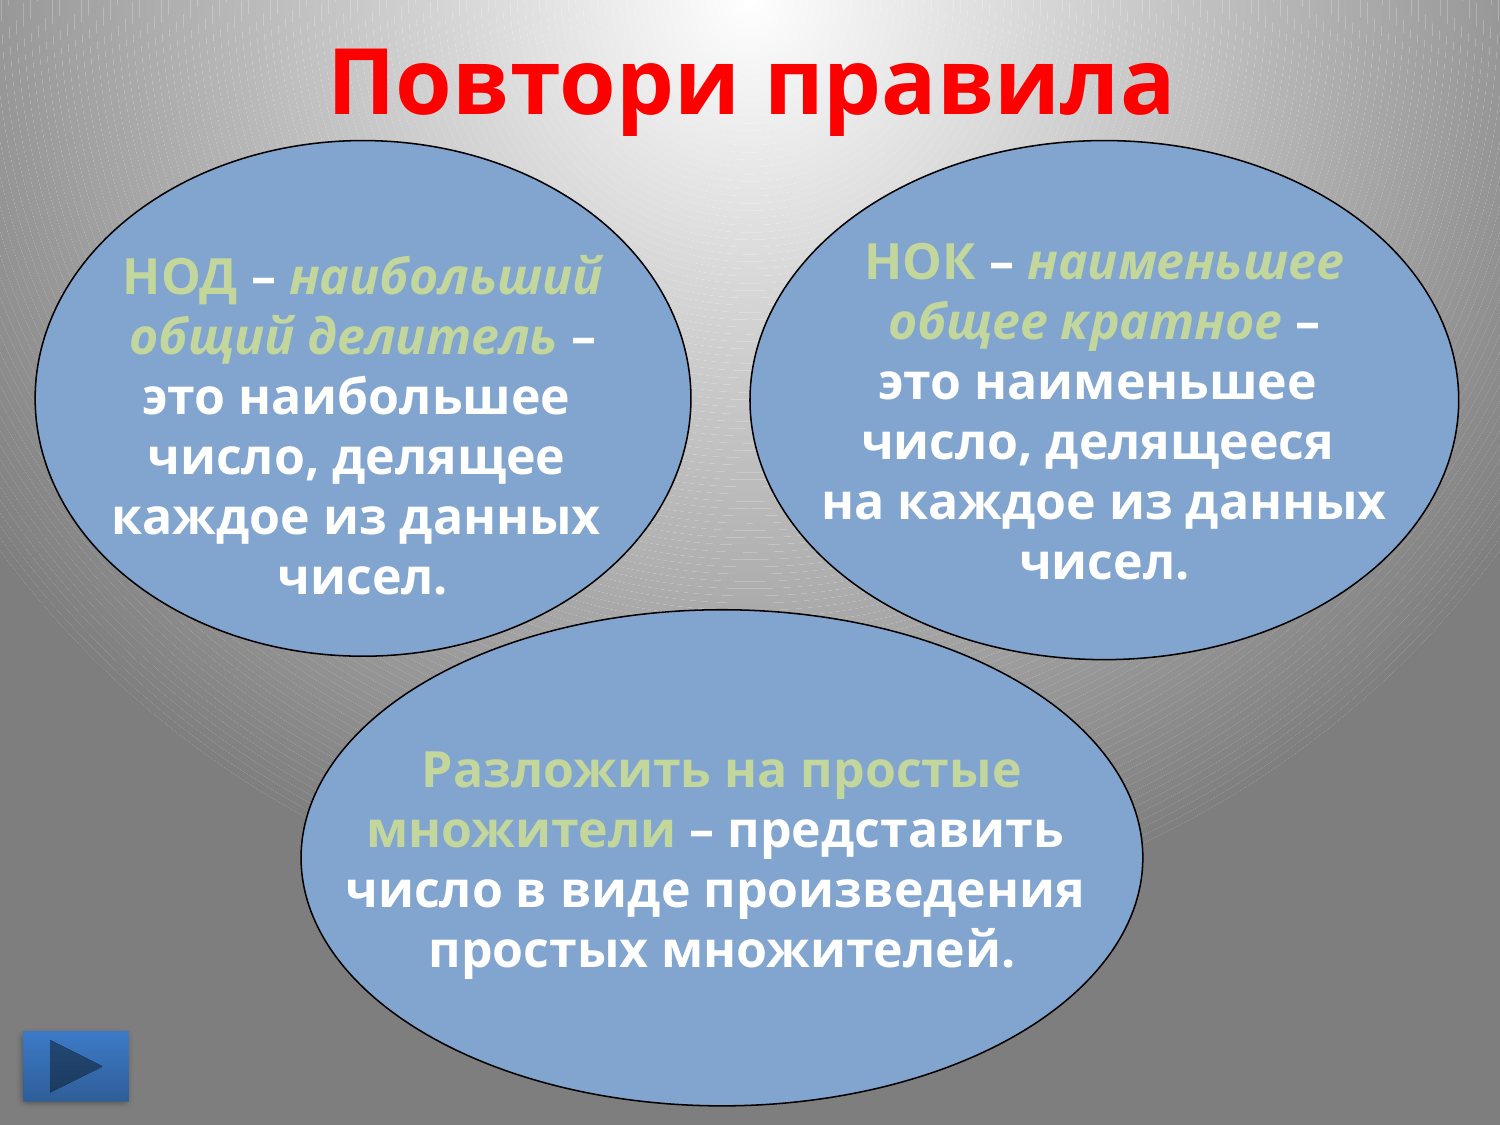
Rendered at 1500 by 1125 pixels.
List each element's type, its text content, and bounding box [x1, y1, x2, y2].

text_box НОД – наибольший общий делитель – это наибольшее число, делящее каждое из данных чисел. [35, 140, 691, 657]
title Повтори правила [76, 18, 1428, 138]
text_box Разложить на простые множители – представить число в виде произведения простых множителей. [301, 609, 1143, 1106]
text_box [23, 1031, 129, 1102]
text_box НОК – наименьшее общее кратное – это наименьшее число, делящееся на каждое из данных чисел. [750, 140, 1459, 660]
